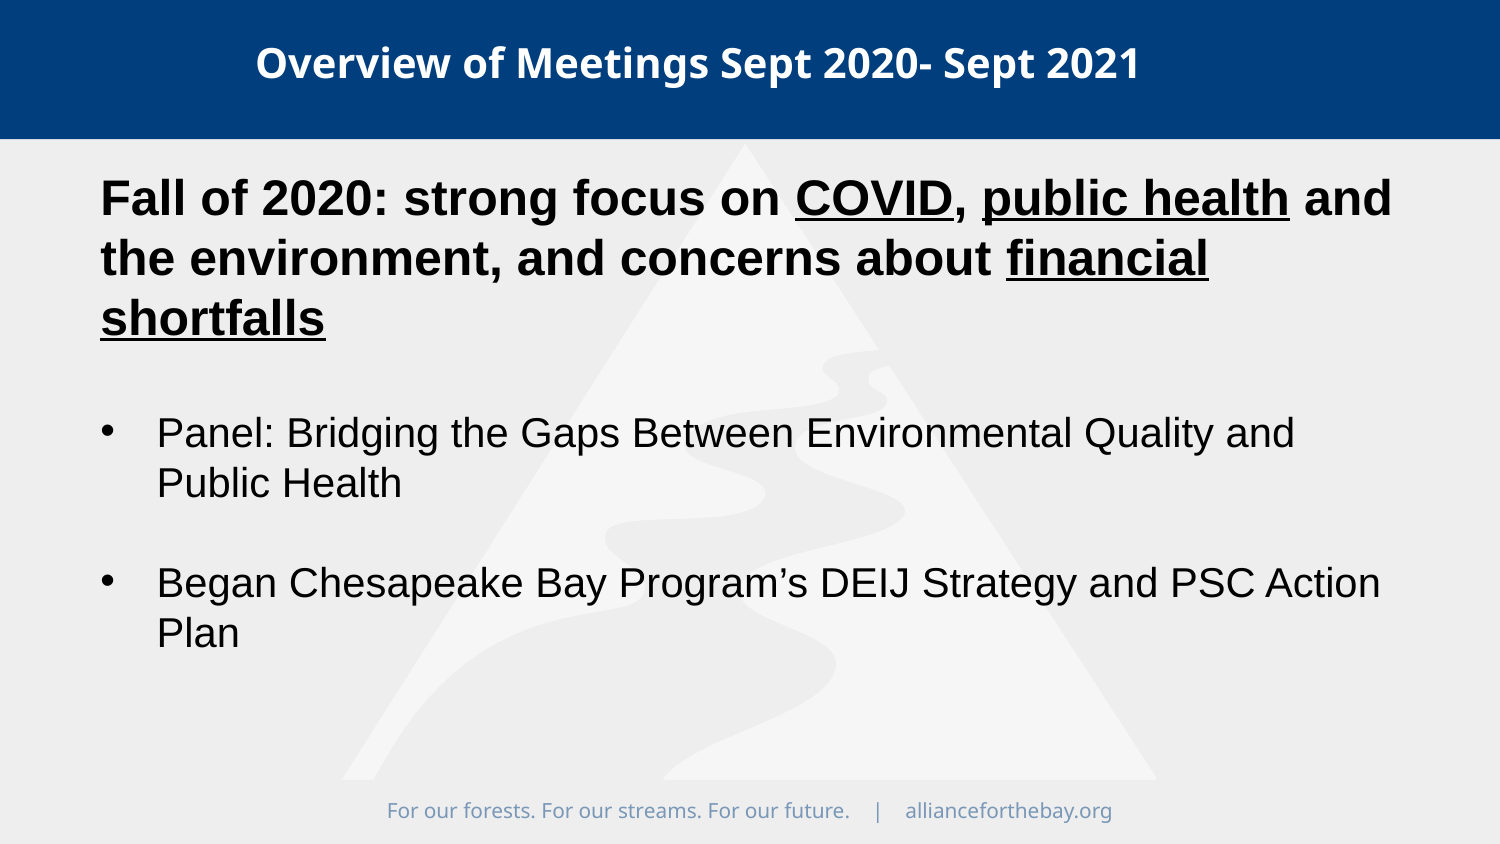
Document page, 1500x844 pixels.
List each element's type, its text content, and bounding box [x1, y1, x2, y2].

text_box Overview of Meetings Sept 2020- Sept 2021 [92, 29, 1305, 95]
text_box [0, 0, 1500, 140]
text_box Fall of 2020: strong focus on COVID, public health and the environment, and concerns about financial shortfalls Panel: Bridging the Gaps Between Environmental Quality and Public Health Began Chesapeake Bay Program’s DEIJ Strategy and PSC Action Plan [92, 158, 1408, 664]
